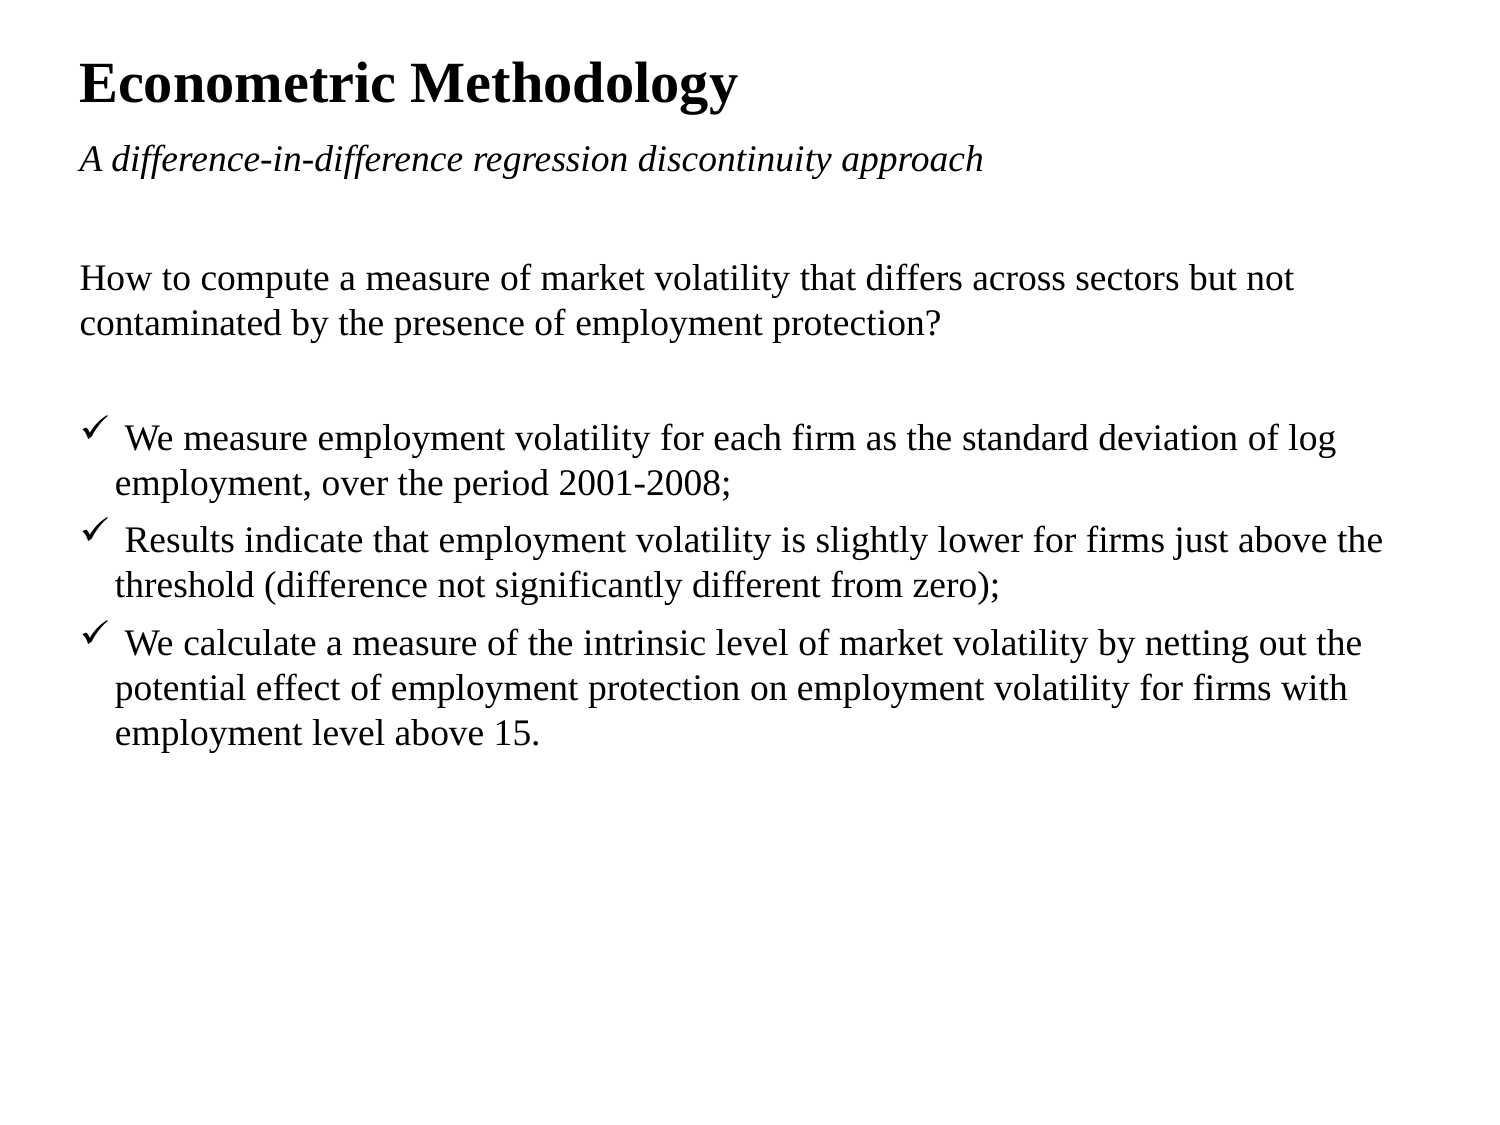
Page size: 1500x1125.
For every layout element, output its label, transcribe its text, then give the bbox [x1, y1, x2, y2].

text_box How to compute a measure of market volatility that differs across sectors but not contaminated by the presence of employment protection? We measure employment volatility for each firm as the standard deviation of log employment, over the period 2001-2008; Results indicate that employment volatility is slightly lower for firms just above the threshold (difference not significantly different from zero); We calculate a measure of the intrinsic level of market volatility by netting out the potential effect of employment protection on employment volatility for firms with employment level above 15. [64, 245, 1412, 818]
text_box Econometric Methodology A difference-in-difference regression discontinuity approach [64, 54, 1447, 173]
